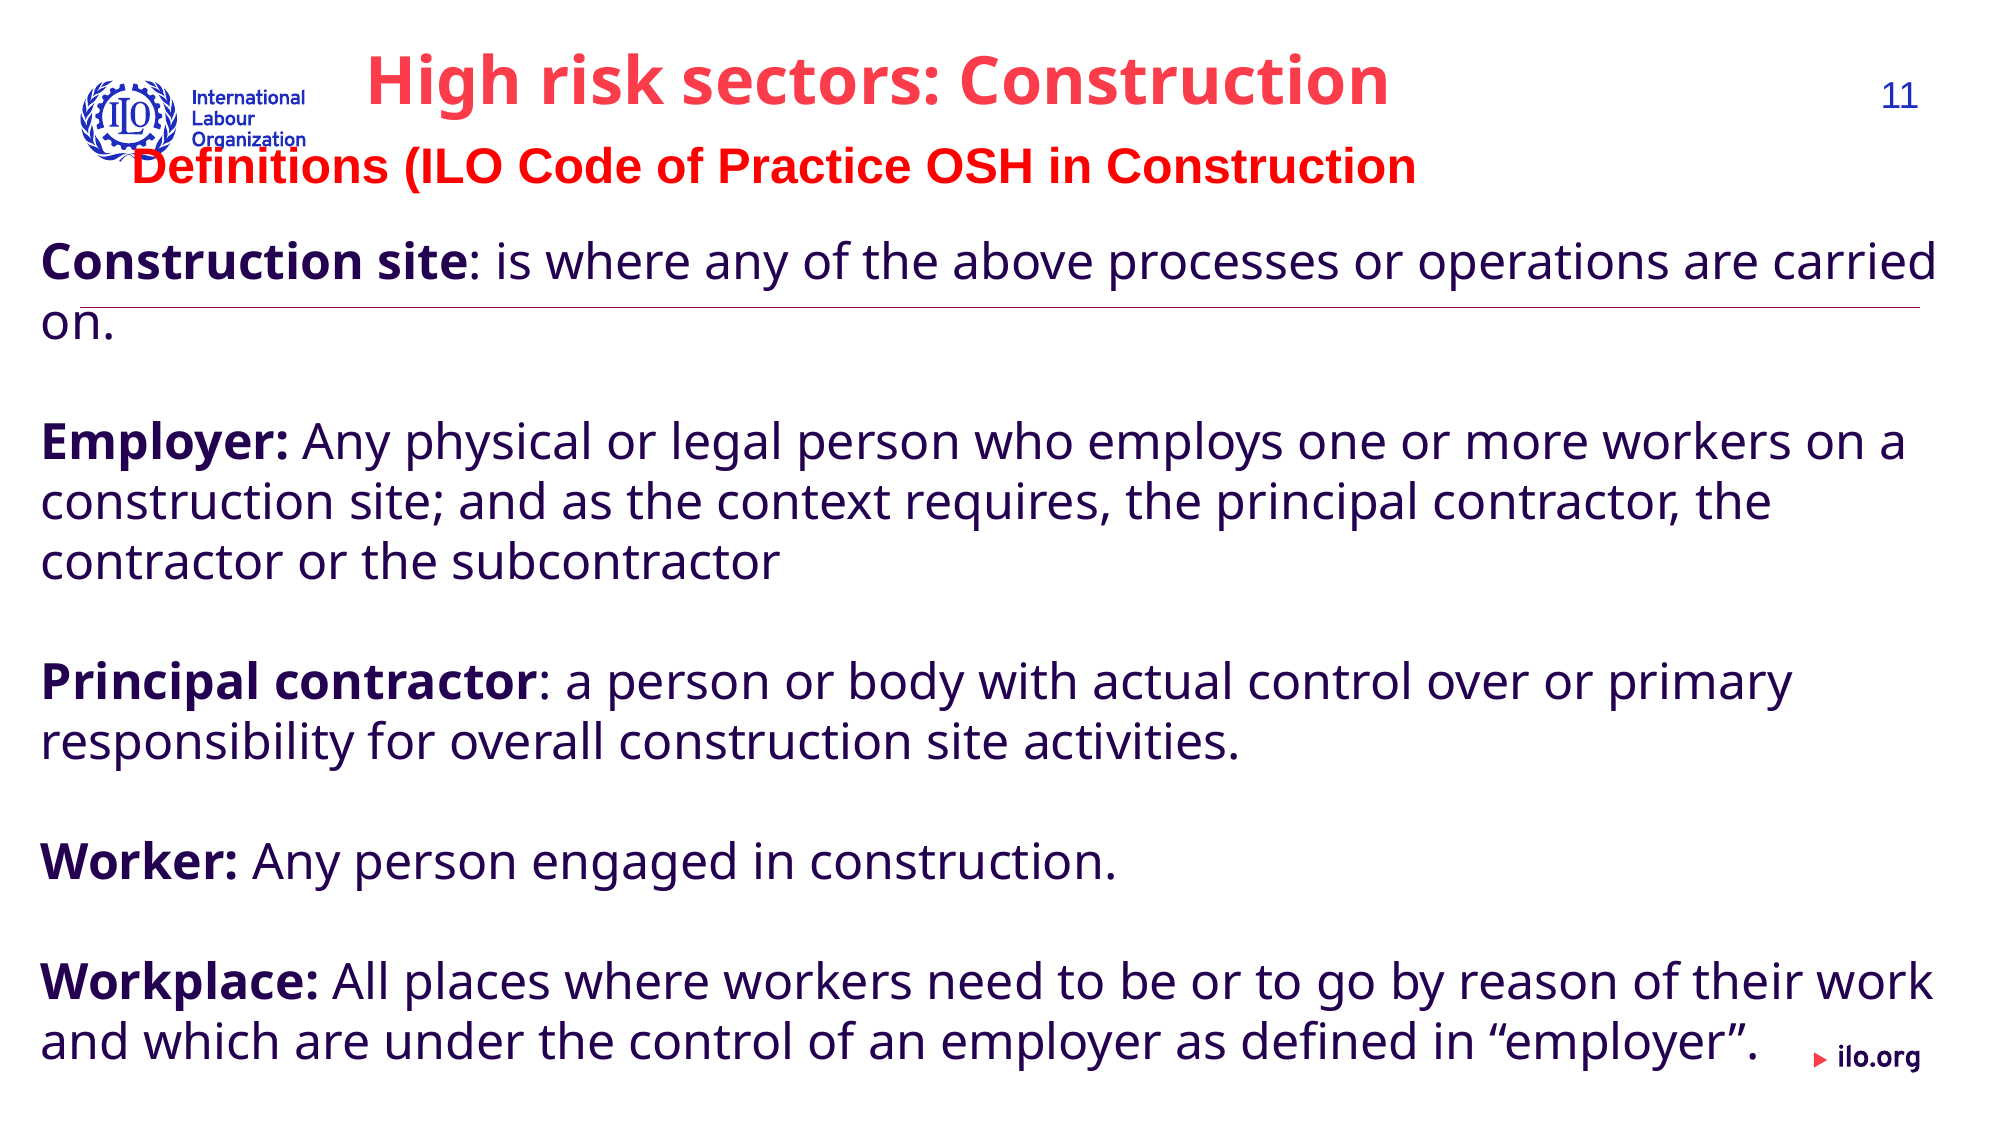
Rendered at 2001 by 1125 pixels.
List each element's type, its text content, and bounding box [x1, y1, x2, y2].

text_box Construction site: is where any of the above processes or operations are carried on. Employer: Any physical or legal person who employs one or more workers on a construction site; and as the context requires, the principal contractor, the contractor or the subcontractor Principal contractor: a person or body with actual control over or primary responsibility for overall construction site activities. Worker: Any person engaged in construction. Workplace: All places where workers need to be or to go by reason of their work and which are under the control of an employer as defined in “employer”. [25, 222, 1962, 1077]
slide_number 11 [1830, 70, 1920, 119]
text_box High risk sectors: Construction [350, 30, 1698, 125]
text_box Definitions (ILO Code of Practice OSH in Construction [116, 126, 1962, 201]
